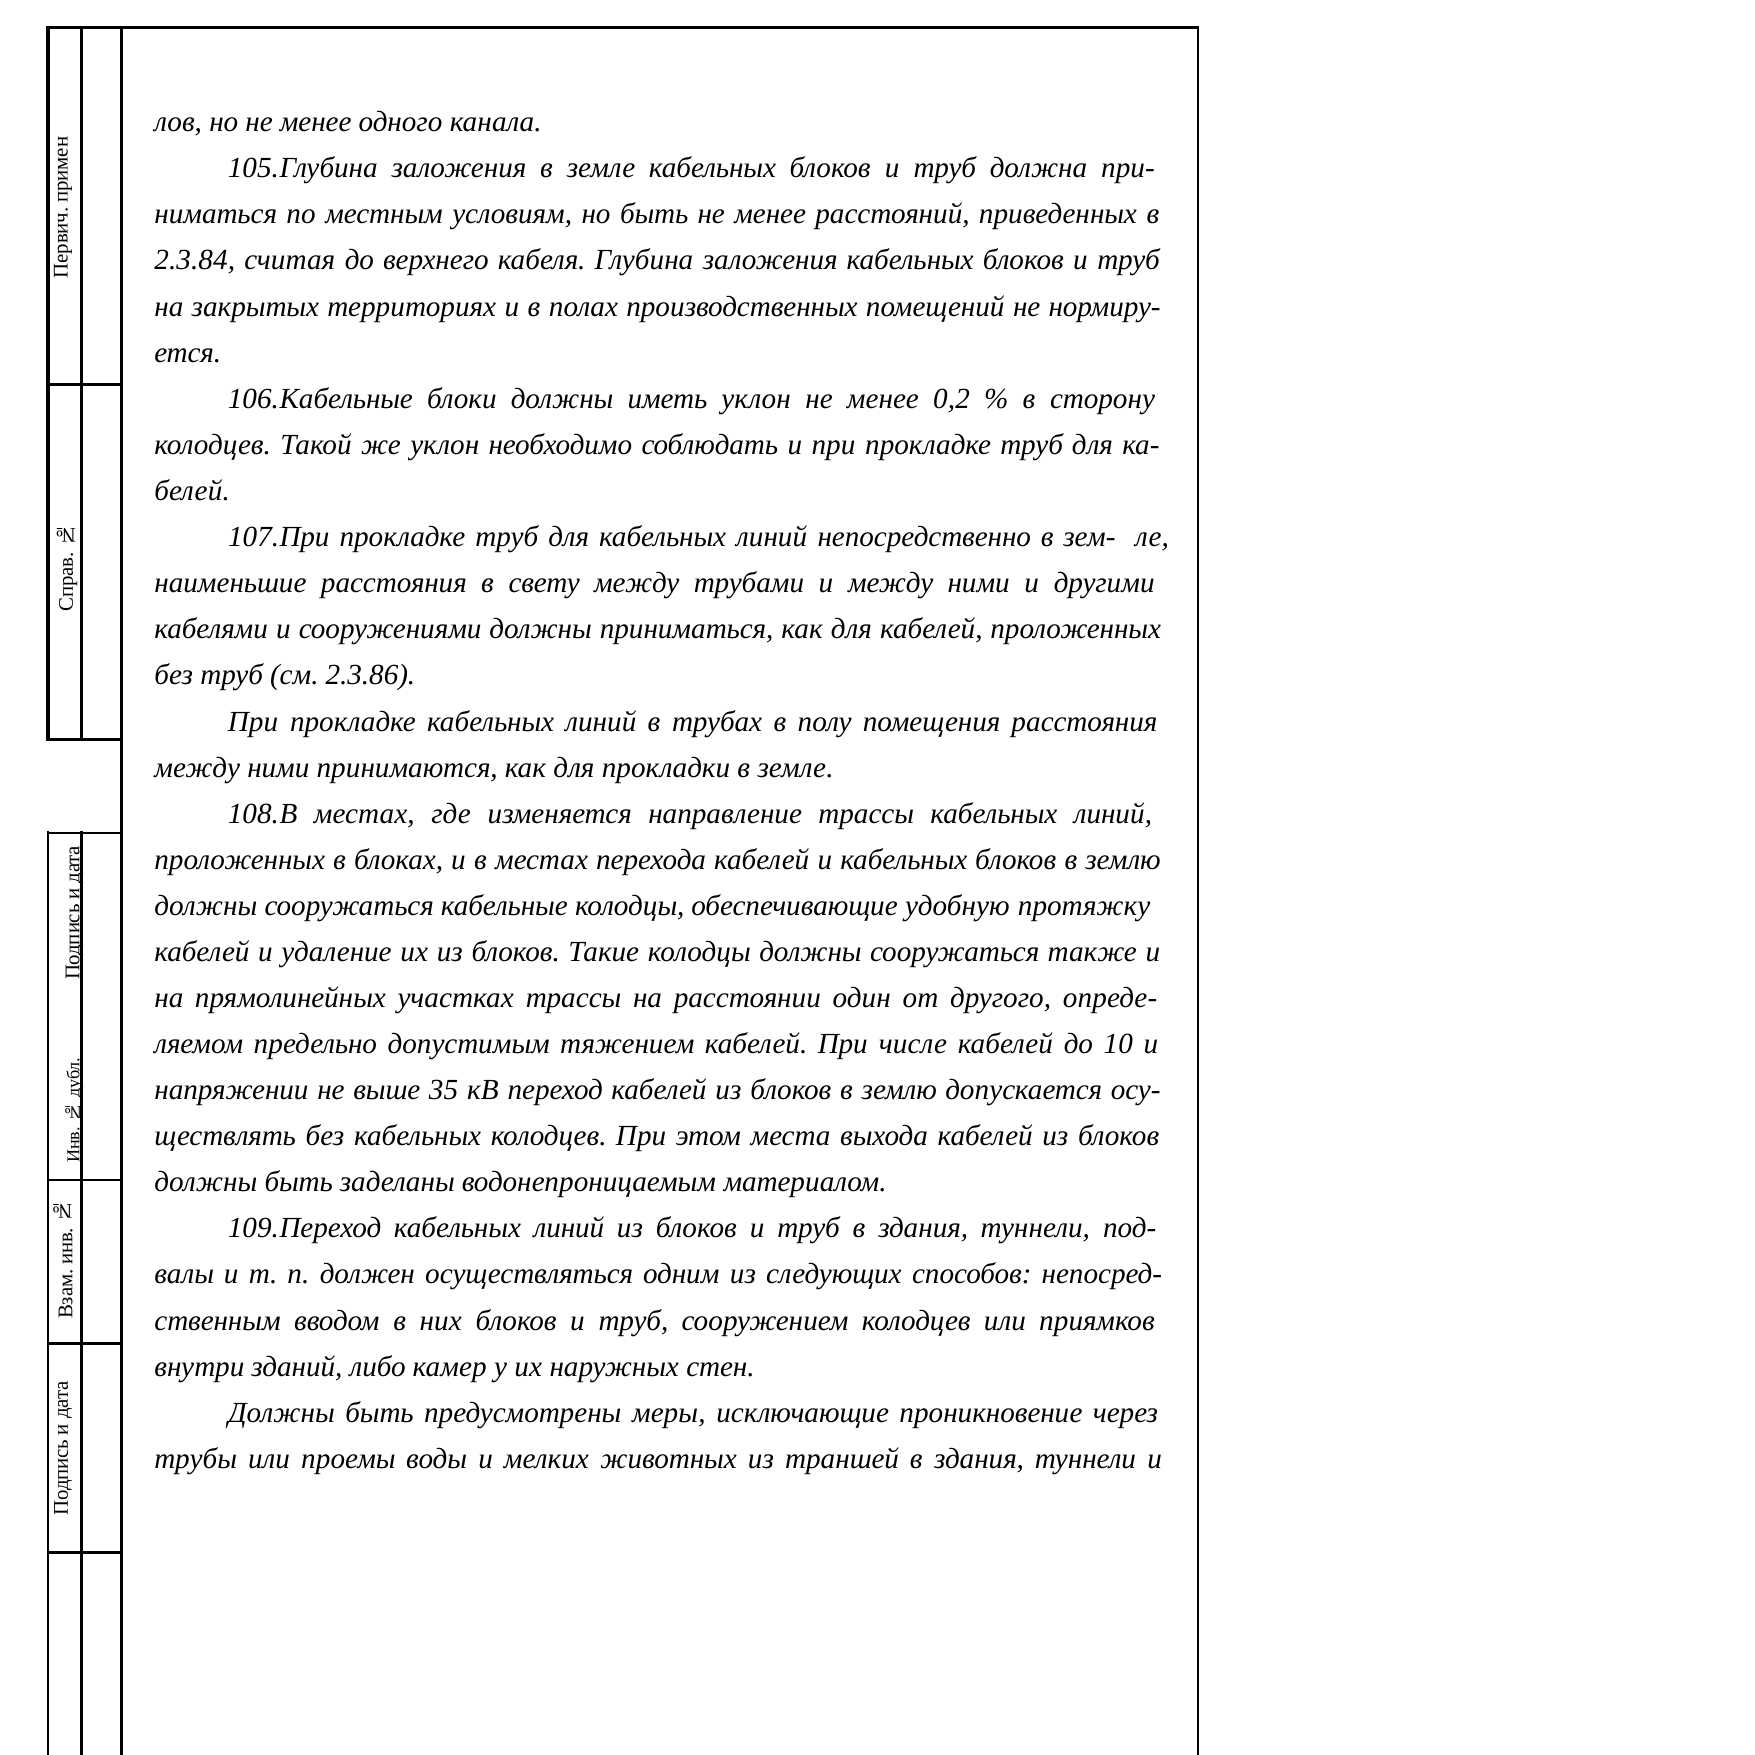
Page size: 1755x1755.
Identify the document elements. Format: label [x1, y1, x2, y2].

table_header [50, 29, 80, 383]
table_header [83, 29, 120, 383]
table_cell [83, 1345, 120, 1551]
table_cell [49, 834, 80, 1179]
table_cell [83, 386, 120, 738]
table_cell [83, 1181, 120, 1342]
table_cell [49, 1181, 80, 1342]
table_cell [48, 741, 120, 832]
table_cell [49, 1345, 80, 1551]
table_header [123, 29, 1197, 1755]
table_cell [49, 1554, 80, 1755]
table_cell [50, 386, 80, 738]
table_cell [83, 1554, 120, 1755]
table_cell [83, 834, 120, 1179]
